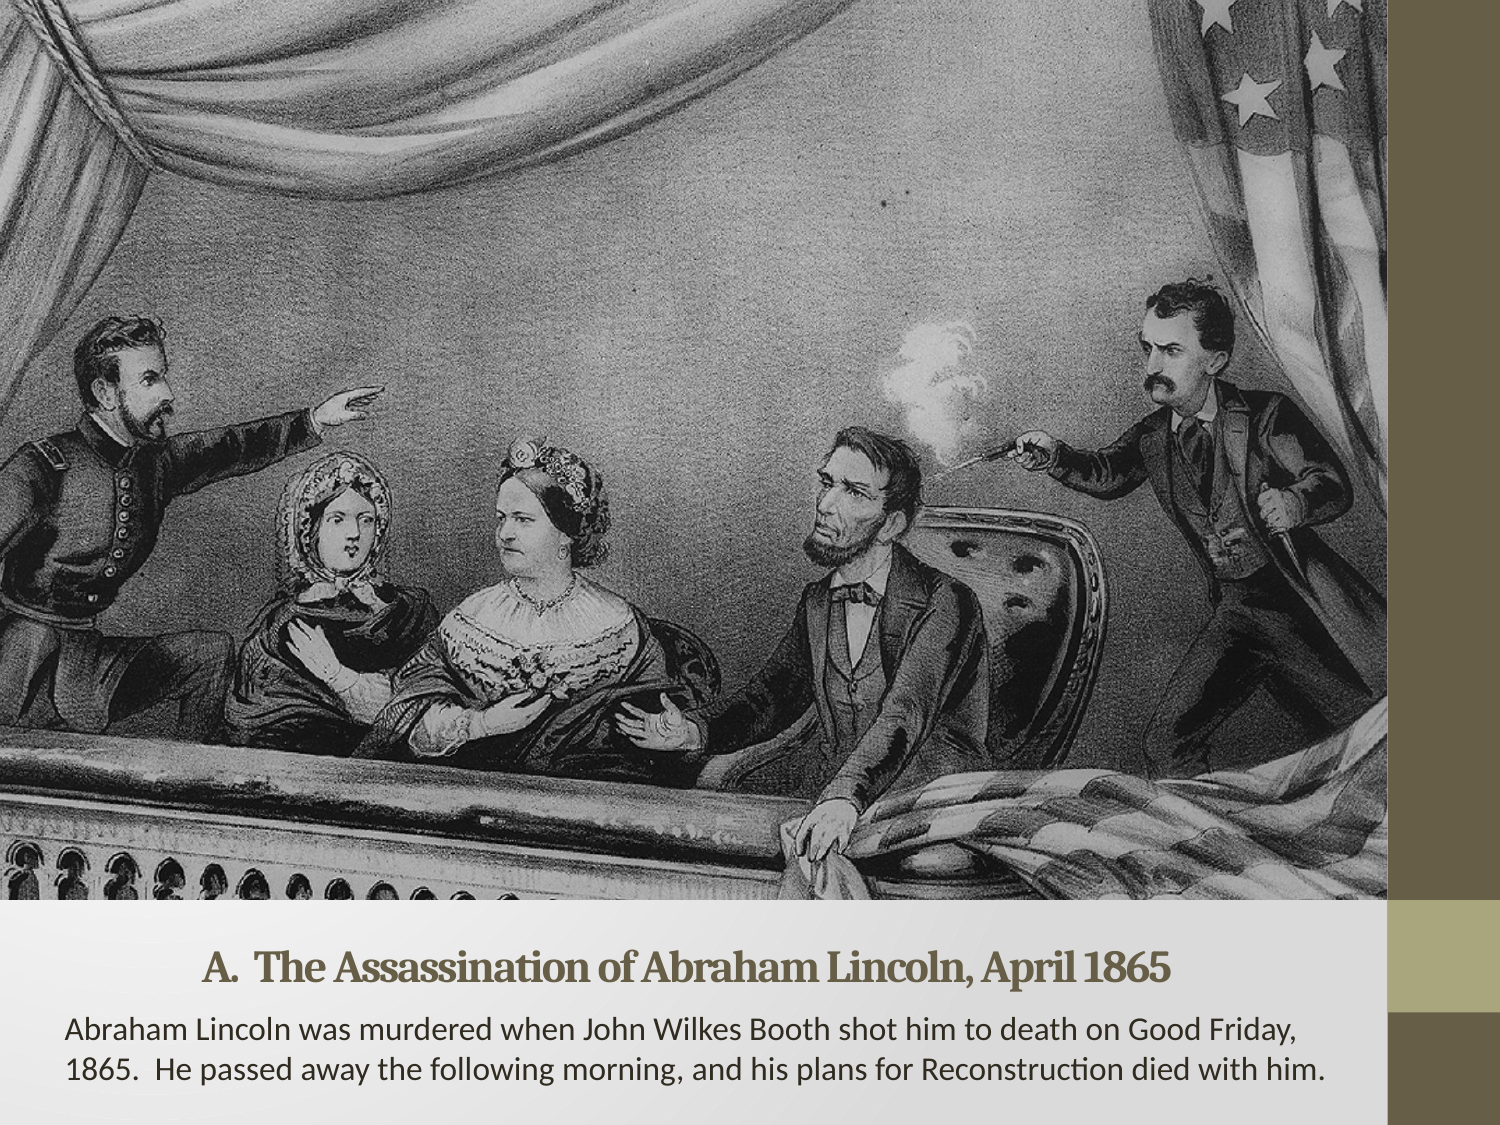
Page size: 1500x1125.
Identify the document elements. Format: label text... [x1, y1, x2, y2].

list Abraham Lincoln was murdered when John Wilkes Booth shot him to death on Good Friday, 1865. He passed away the following morning, and his plans for Reconstruction died with him. [49, 999, 1363, 1101]
title A. The Assassination of Abraham Lincoln, April 1865 [49, 907, 1325, 999]
picture [0, 0, 1388, 901]
